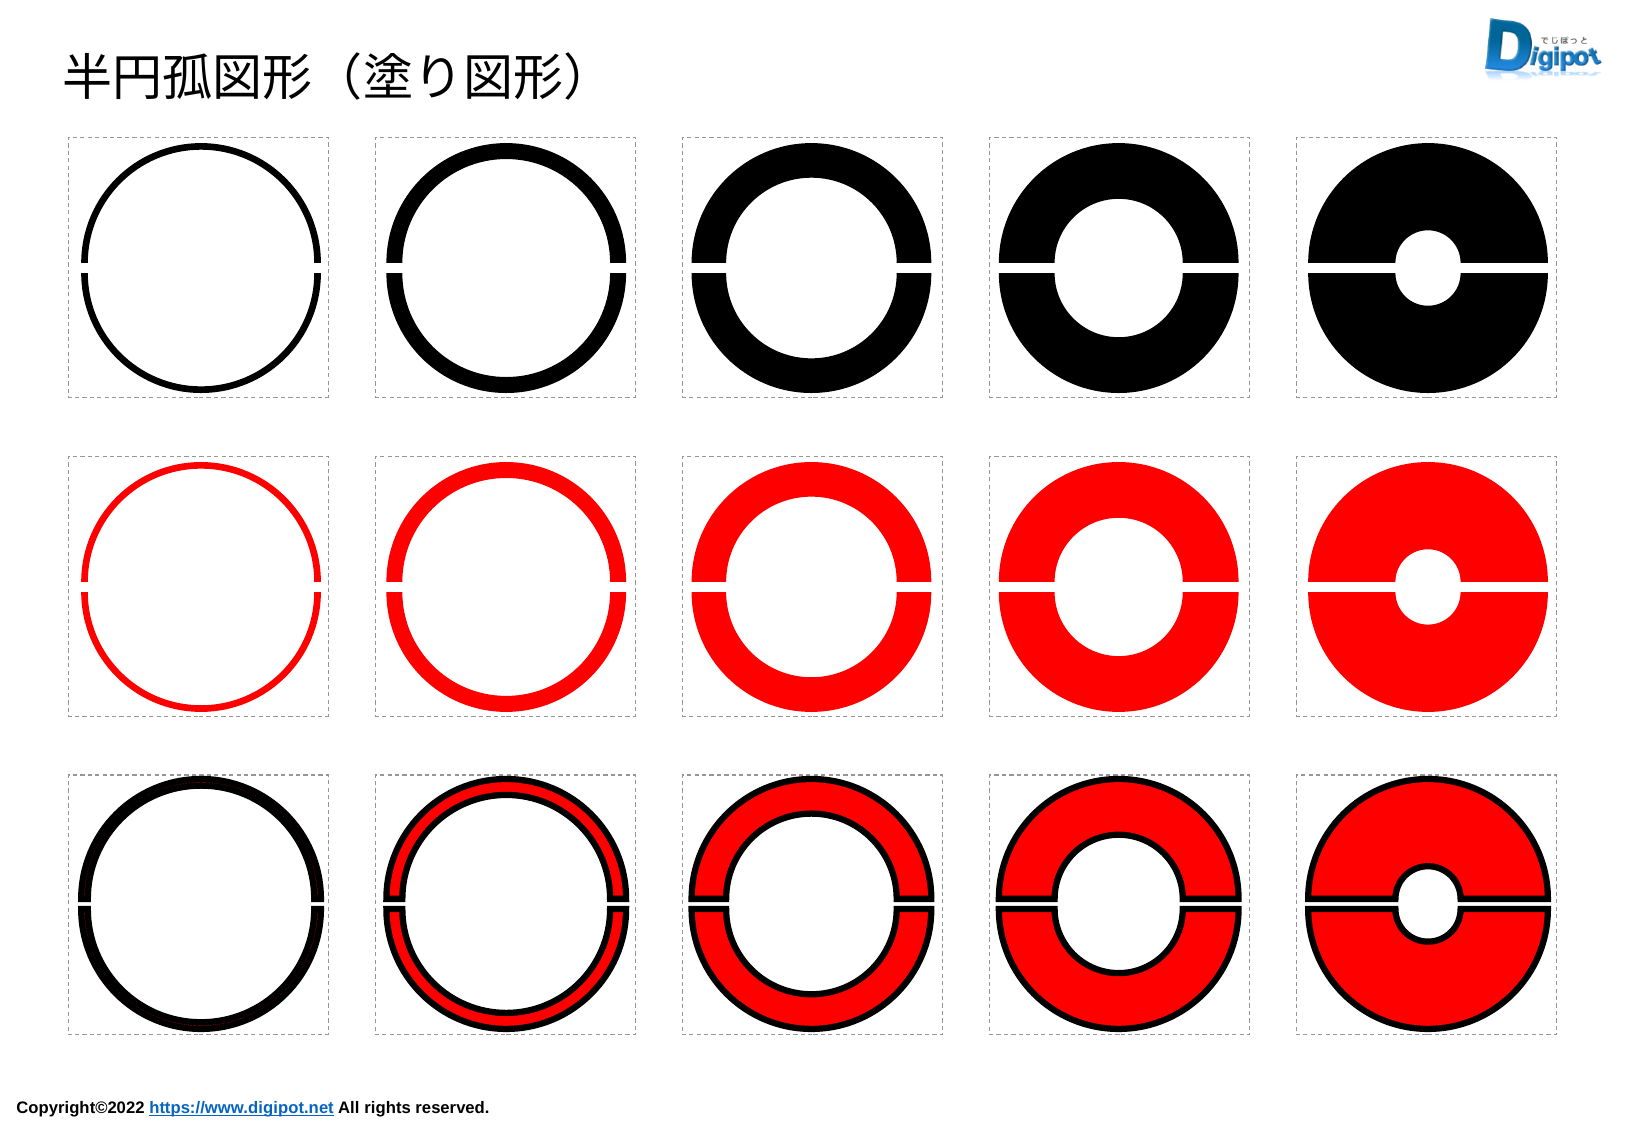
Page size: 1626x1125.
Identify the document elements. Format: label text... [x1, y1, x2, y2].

text_box [997, 777, 1240, 900]
text_box [80, 461, 322, 583]
text_box [385, 461, 628, 583]
picture [1485, 18, 1602, 82]
text_box [80, 590, 322, 713]
text_box [1307, 461, 1549, 583]
text_box [690, 142, 933, 265]
text_box [1307, 590, 1549, 713]
text_box [1307, 272, 1549, 395]
text_box [997, 272, 1240, 395]
text_box [80, 777, 322, 900]
text_box [385, 777, 628, 900]
text_box 半円孤図形（塗り図形） [48, 38, 628, 113]
text_box [80, 908, 322, 1030]
text_box [997, 461, 1240, 583]
text_box [385, 142, 628, 265]
text_box [1307, 777, 1549, 900]
text_box [385, 272, 628, 395]
text_box [690, 272, 933, 395]
text_box [690, 590, 933, 713]
text_box [385, 908, 628, 1030]
text_box [1307, 908, 1549, 1030]
text_box [690, 908, 933, 1030]
text_box [690, 777, 933, 900]
text_box [690, 461, 933, 583]
text_box [1307, 142, 1549, 265]
text_box [997, 142, 1240, 265]
text_box [997, 590, 1240, 713]
text_box [80, 272, 322, 395]
text_box [80, 142, 322, 265]
text_box [997, 908, 1240, 1030]
text_box [385, 590, 628, 713]
